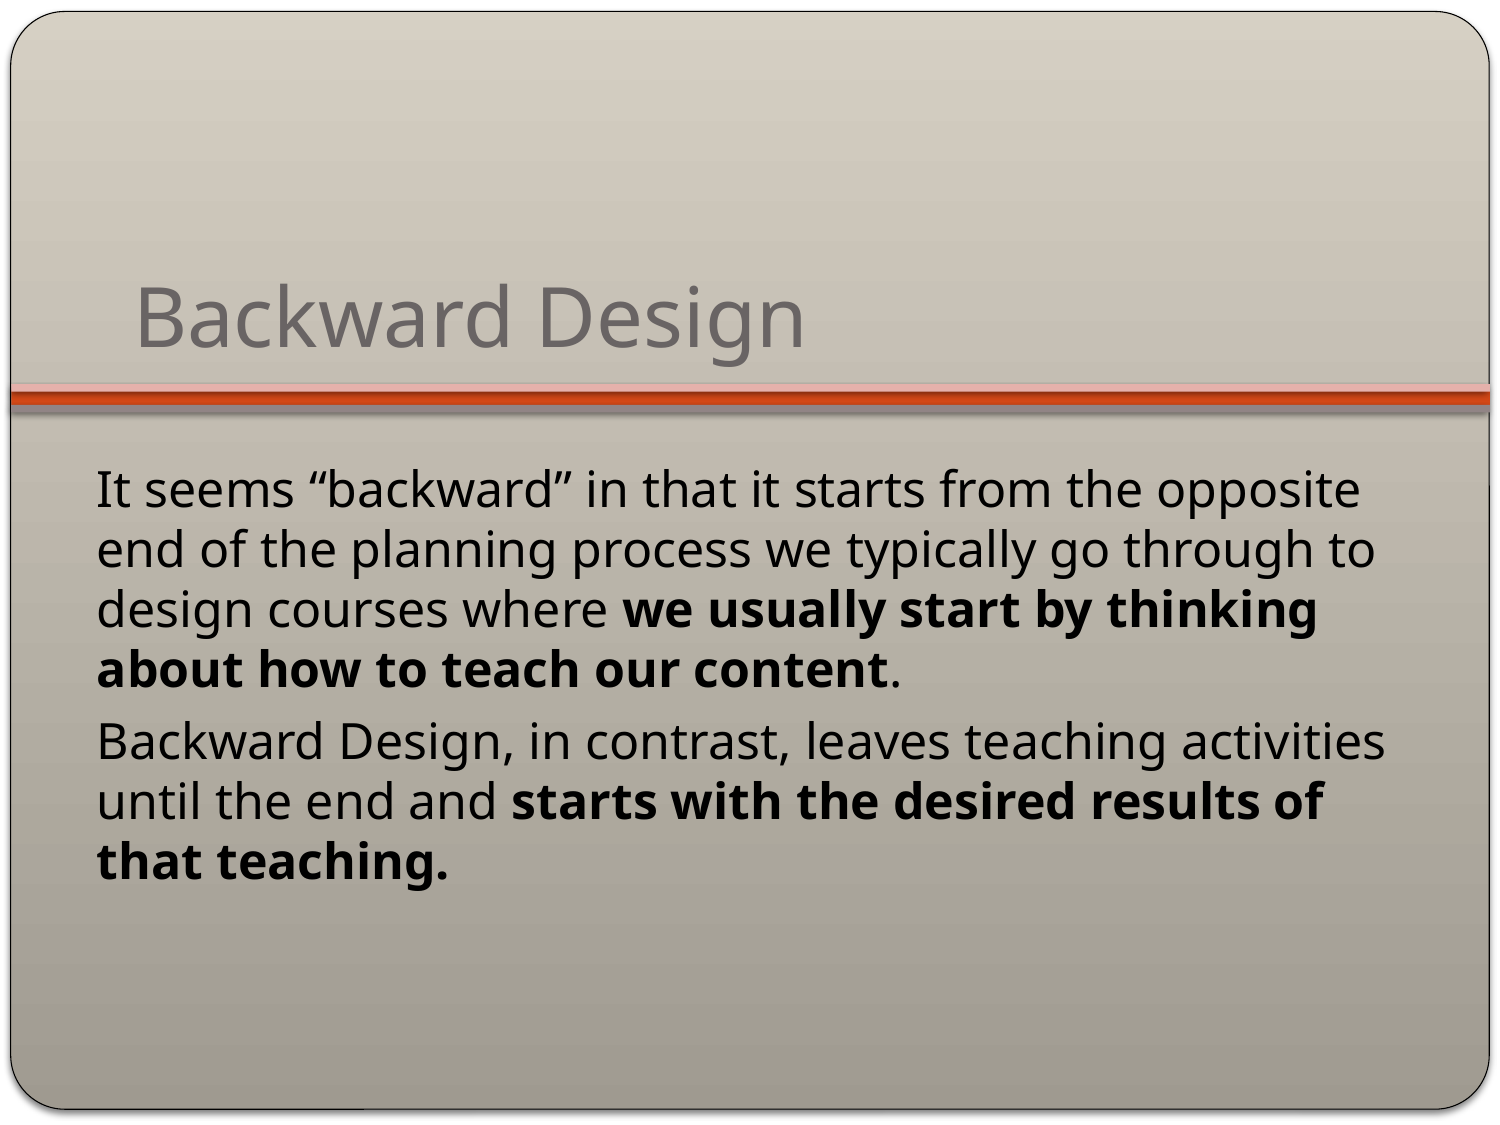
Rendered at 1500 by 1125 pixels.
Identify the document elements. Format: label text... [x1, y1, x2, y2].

list It seems “backward” in that it starts from the opposite end of the planning process we typically go through to design courses where we usually start by thinking about how to teach our content. Backward Design, in contrast, leaves teaching activities until the end and starts with the desired results of that teaching. [82, 450, 1454, 1090]
title Backward Design [118, 156, 1394, 380]
